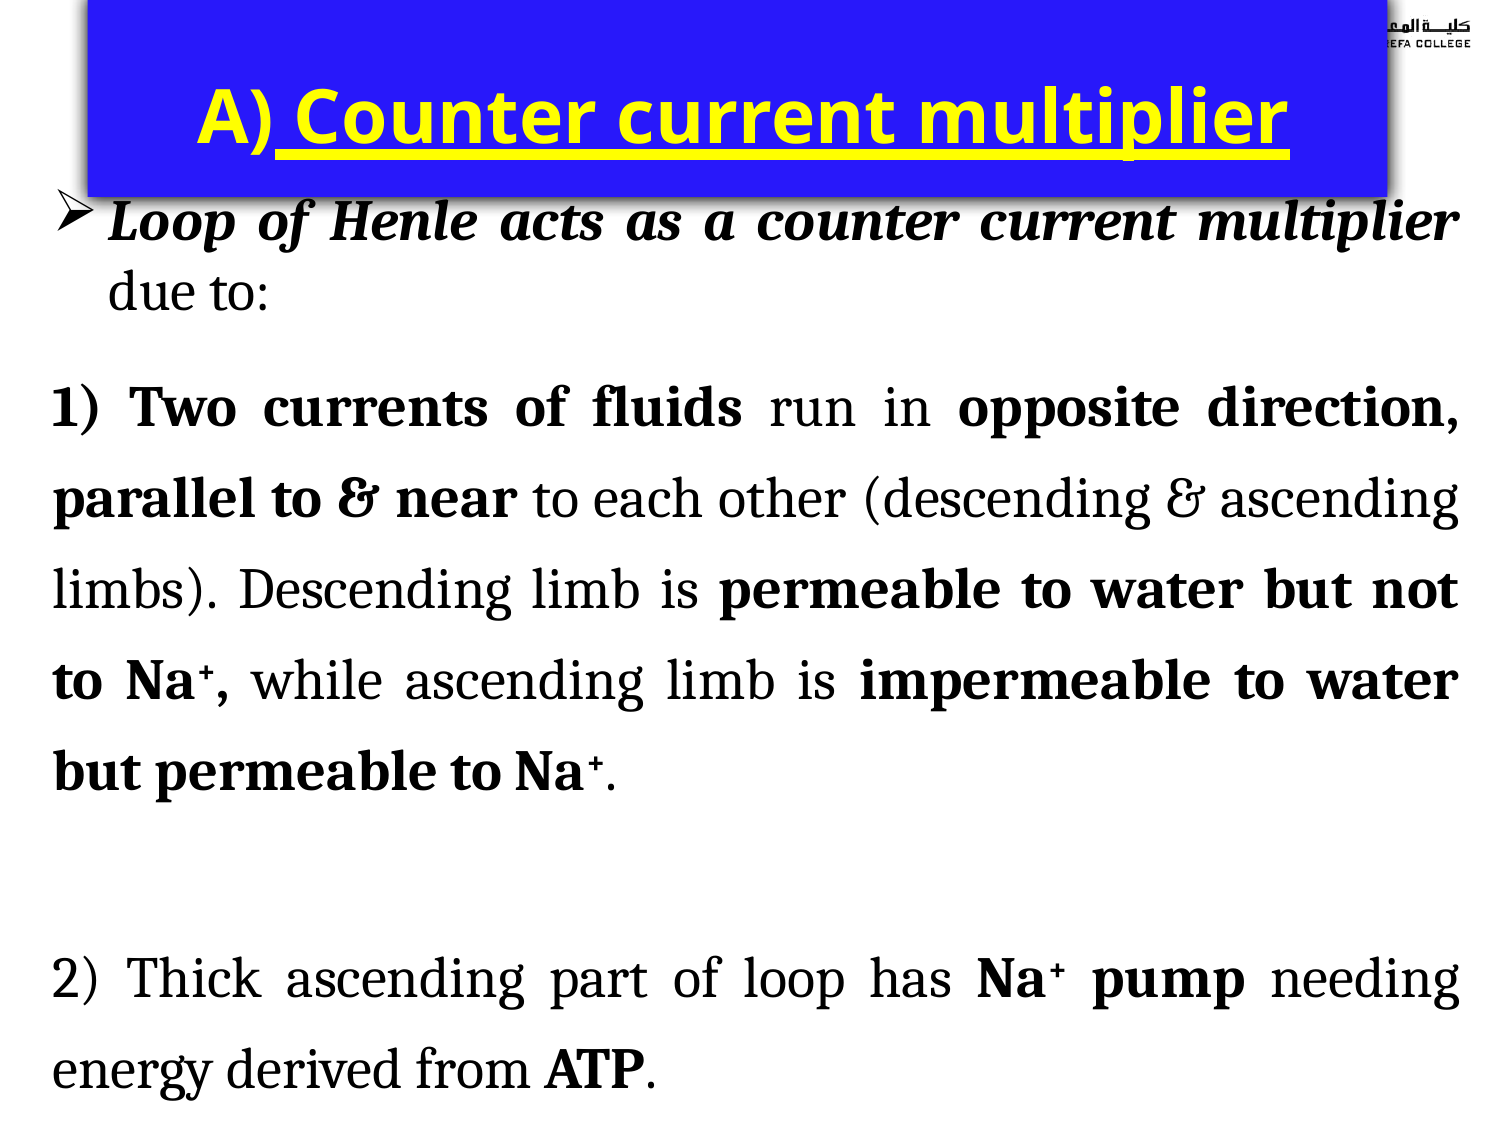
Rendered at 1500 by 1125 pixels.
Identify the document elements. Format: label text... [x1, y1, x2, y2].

list Loop of Henle acts as a counter current multiplier due to: 1) Two currents of fluids run in opposite direction, parallel to & near to each other (descending & ascending limbs). Descending limb is permeable to water but not to Na+, while ascending limb is impermeable to water but permeable to Na+. 2) Thick ascending part of loop has Na+ pump needing energy derived from ATP. [37, 174, 1475, 1100]
title A) Counter current multiplier [87, 0, 1388, 197]
picture [1388, 0, 1475, 65]
